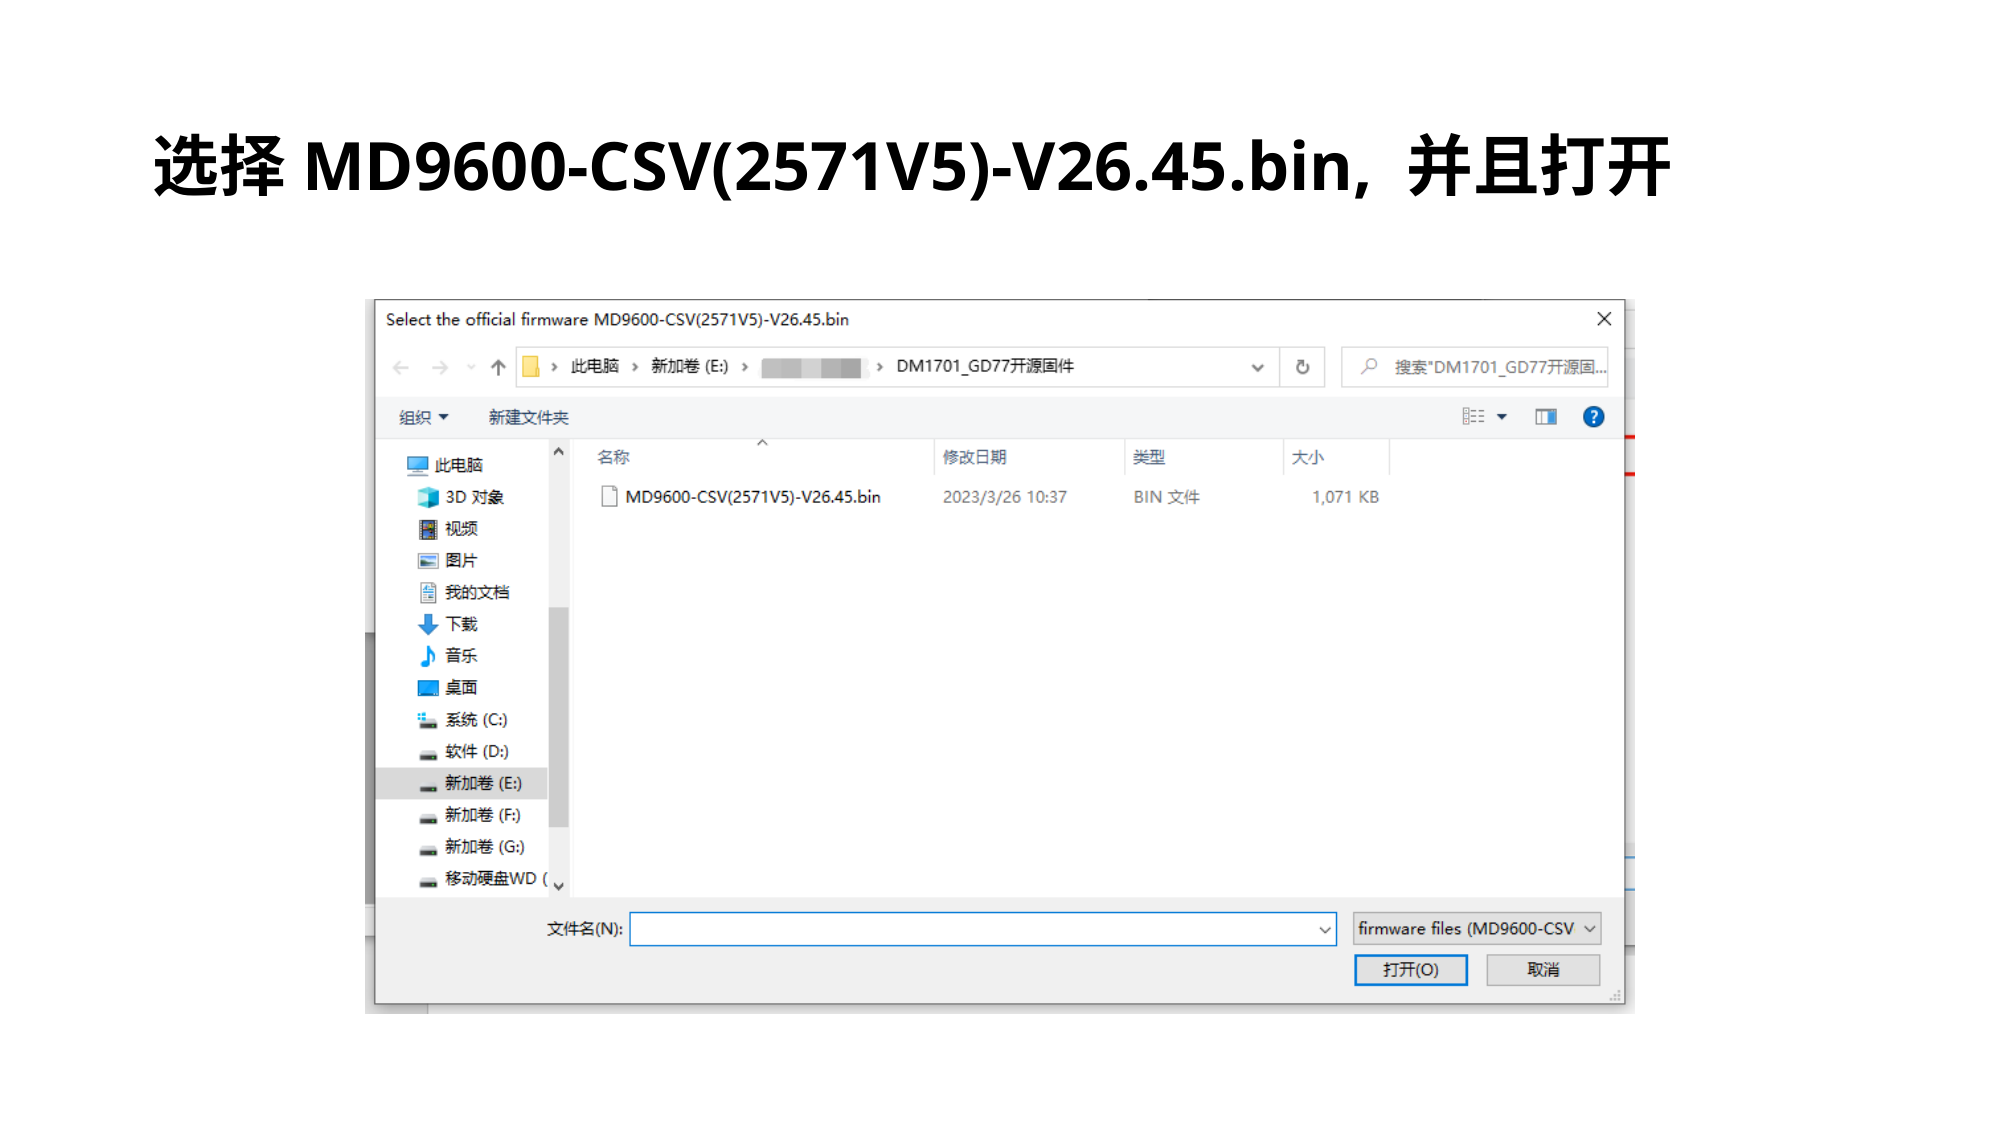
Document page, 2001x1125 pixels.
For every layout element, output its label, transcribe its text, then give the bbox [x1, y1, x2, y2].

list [365, 299, 1635, 1014]
title 选择MD9600-CSV(2571V5)-V26.45.bin, 并且打开 [137, 59, 1863, 278]
